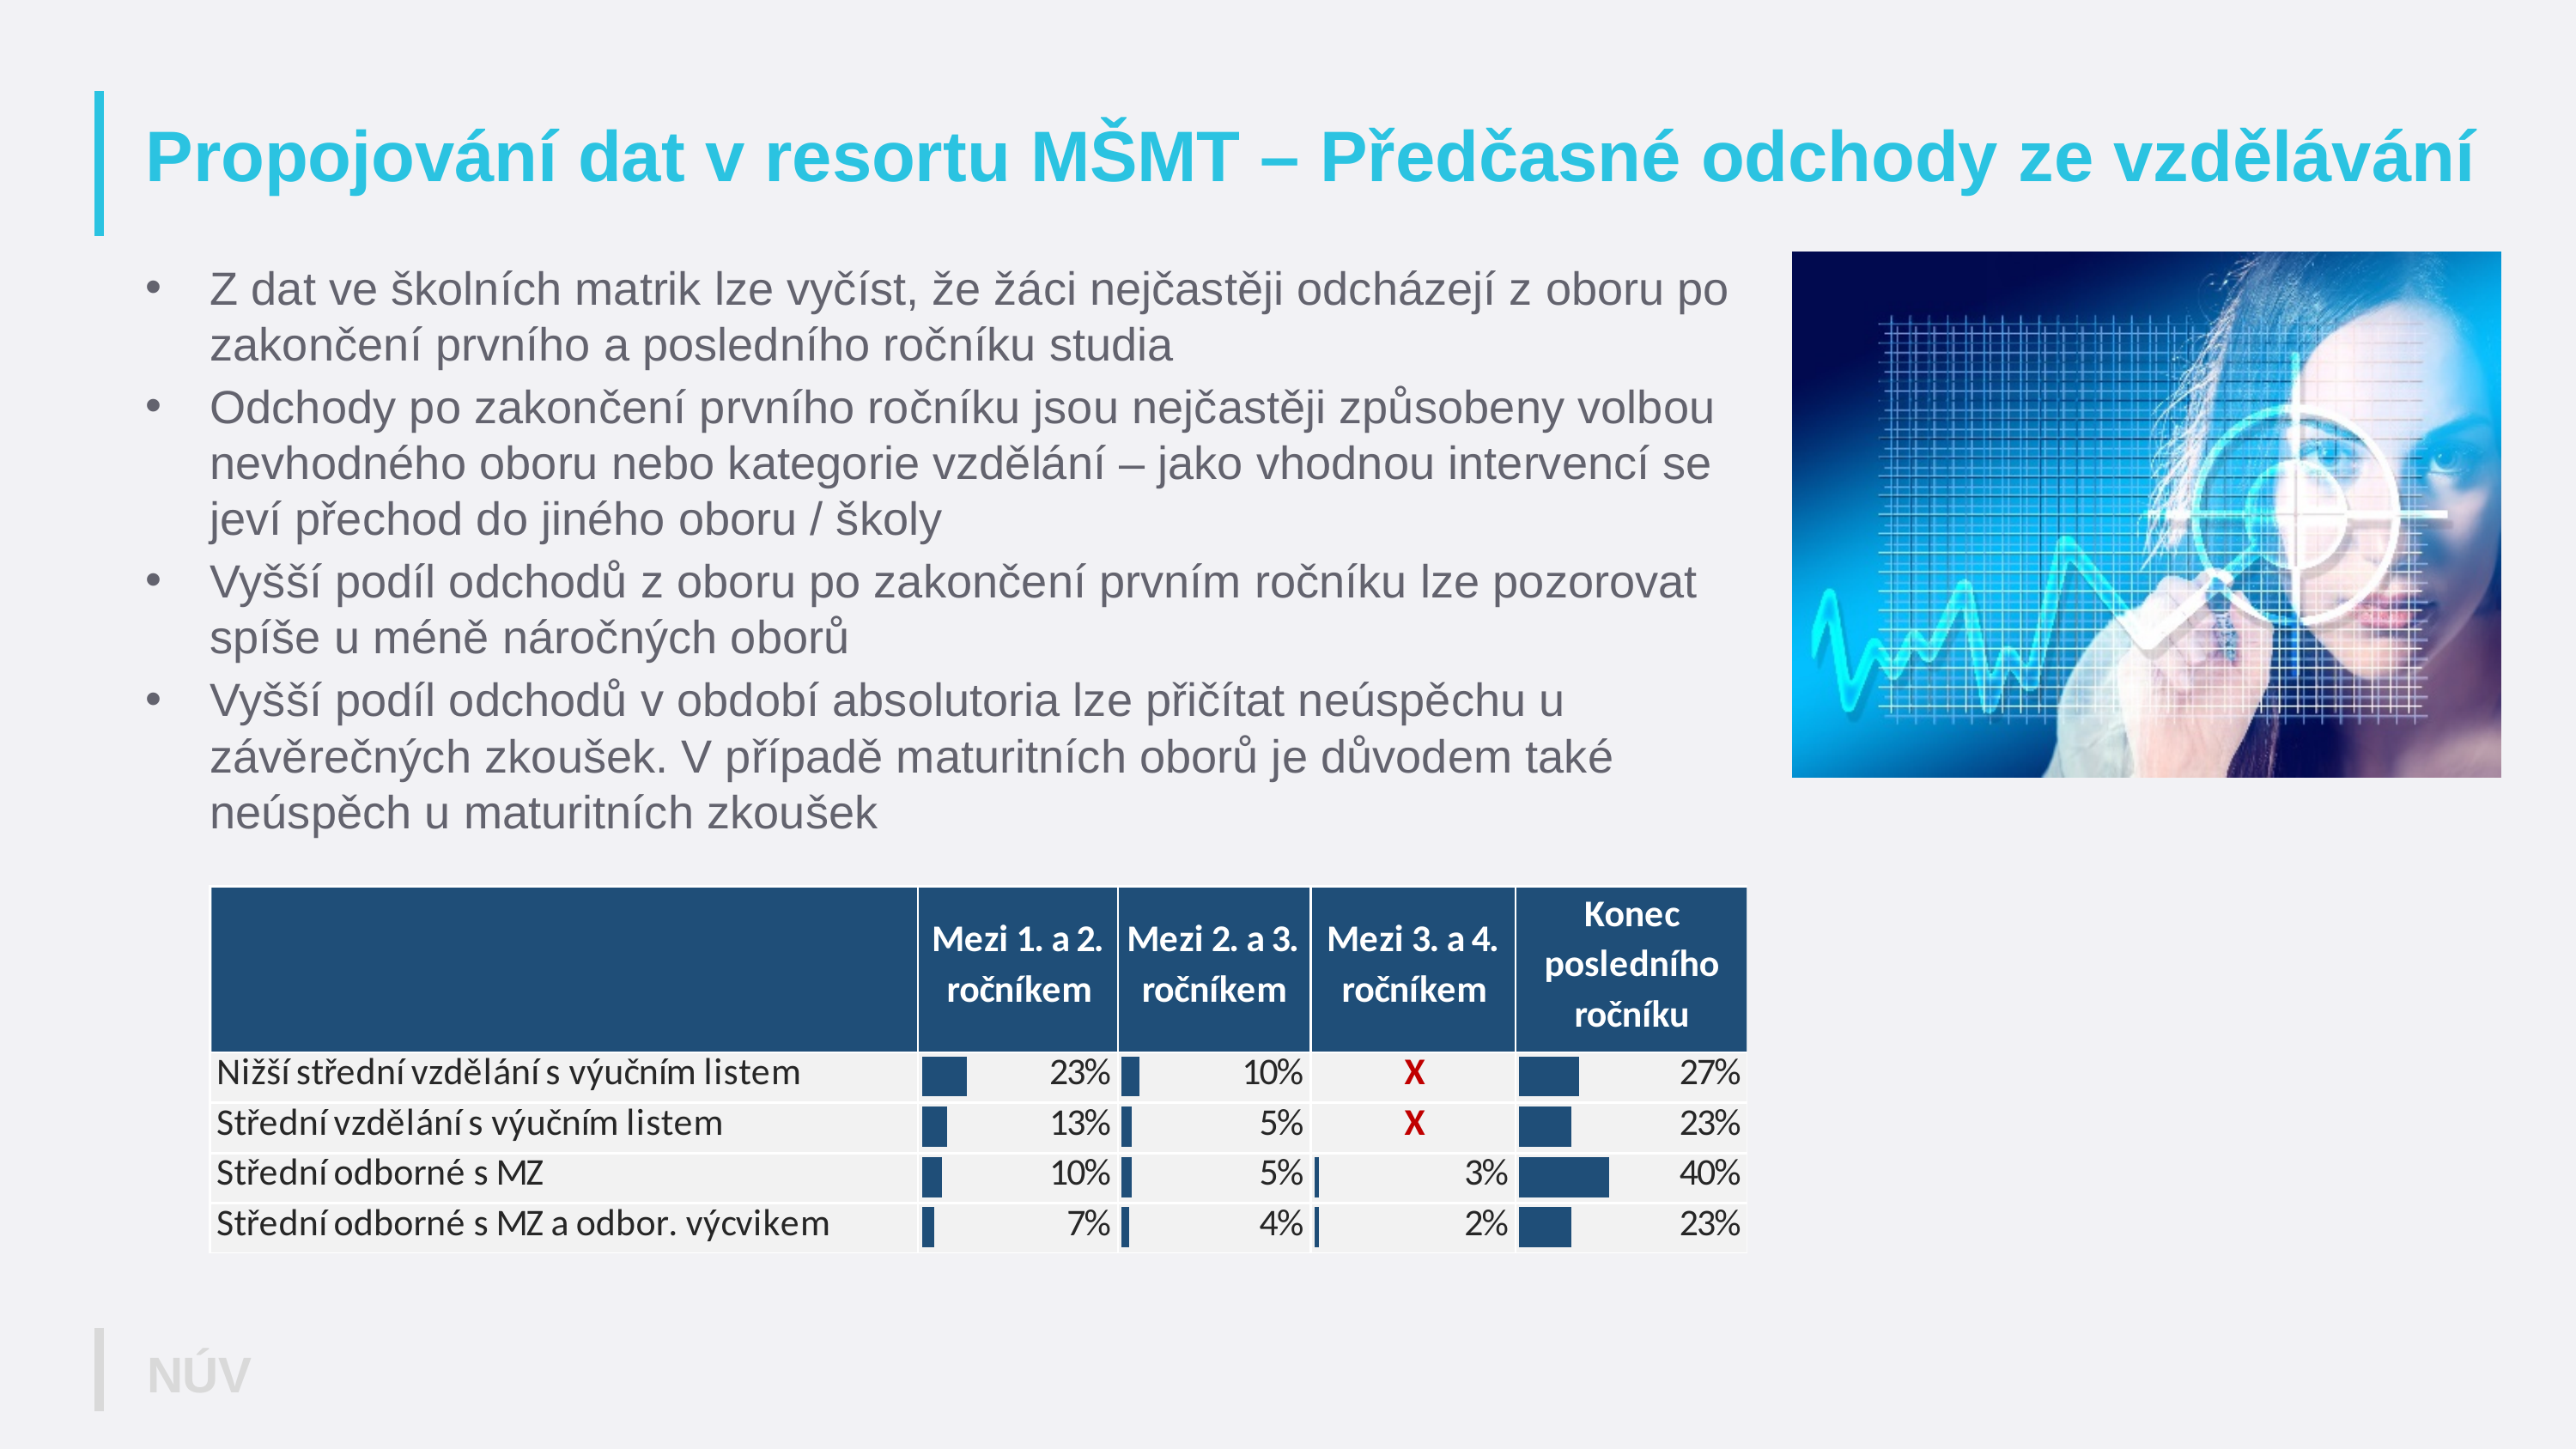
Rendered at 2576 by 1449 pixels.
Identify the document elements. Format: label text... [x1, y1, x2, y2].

picture [1792, 252, 2501, 778]
picture [209, 885, 1750, 1256]
text_box Z dat ve školních matrik lze vyčíst, že žáci nejčastěji odcházejí z oboru po zakončení prvního a posledního ročníku studia Odchody po zakončení prvního ročníku jsou nejčastěji způsobeny volbou nevhodného oboru nebo kategorie vzdělání – jako vhodnou intervencí se jeví přechod do jiného oboru / školy Vyšší podíl odchodů z oboru po zakončení prvním ročníku lze pozorovat spíše u méně náročných oborů Vyšší podíl odchodů v období absolutoria lze přičítat neúspěchu u závěrečných zkoušek. V případě maturitních oborů je důvodem také neúspěch u maturitních zkoušek [132, 282, 1750, 845]
title Propojování dat v resortu MŠMT – Předčasné odchody ze vzdělávání [132, 112, 2544, 282]
